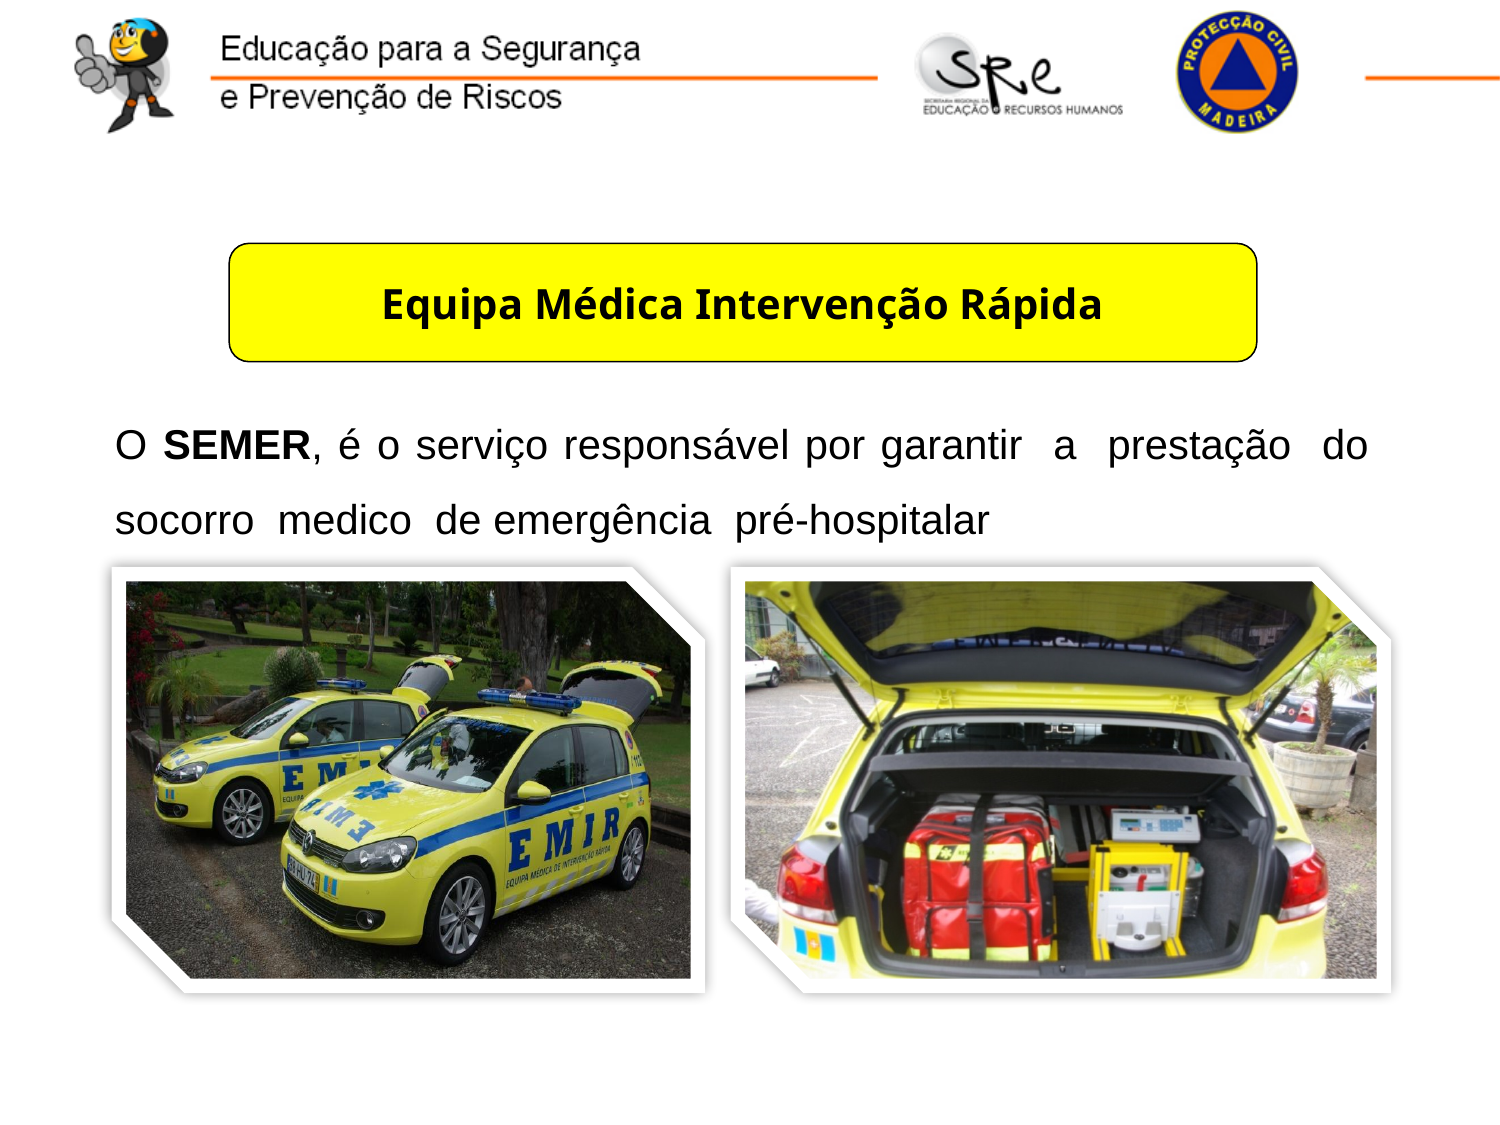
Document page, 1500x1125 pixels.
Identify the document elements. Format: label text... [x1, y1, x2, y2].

picture [0, 0, 1500, 1125]
text_box O SEMER, é o serviço responsável por garantir a prestação do socorro medico de emergência pré-hospitalar [100, 385, 1400, 551]
text_box [123, 160, 1199, 331]
text_box Equipa Médica Intervenção Rápida [229, 243, 1257, 362]
